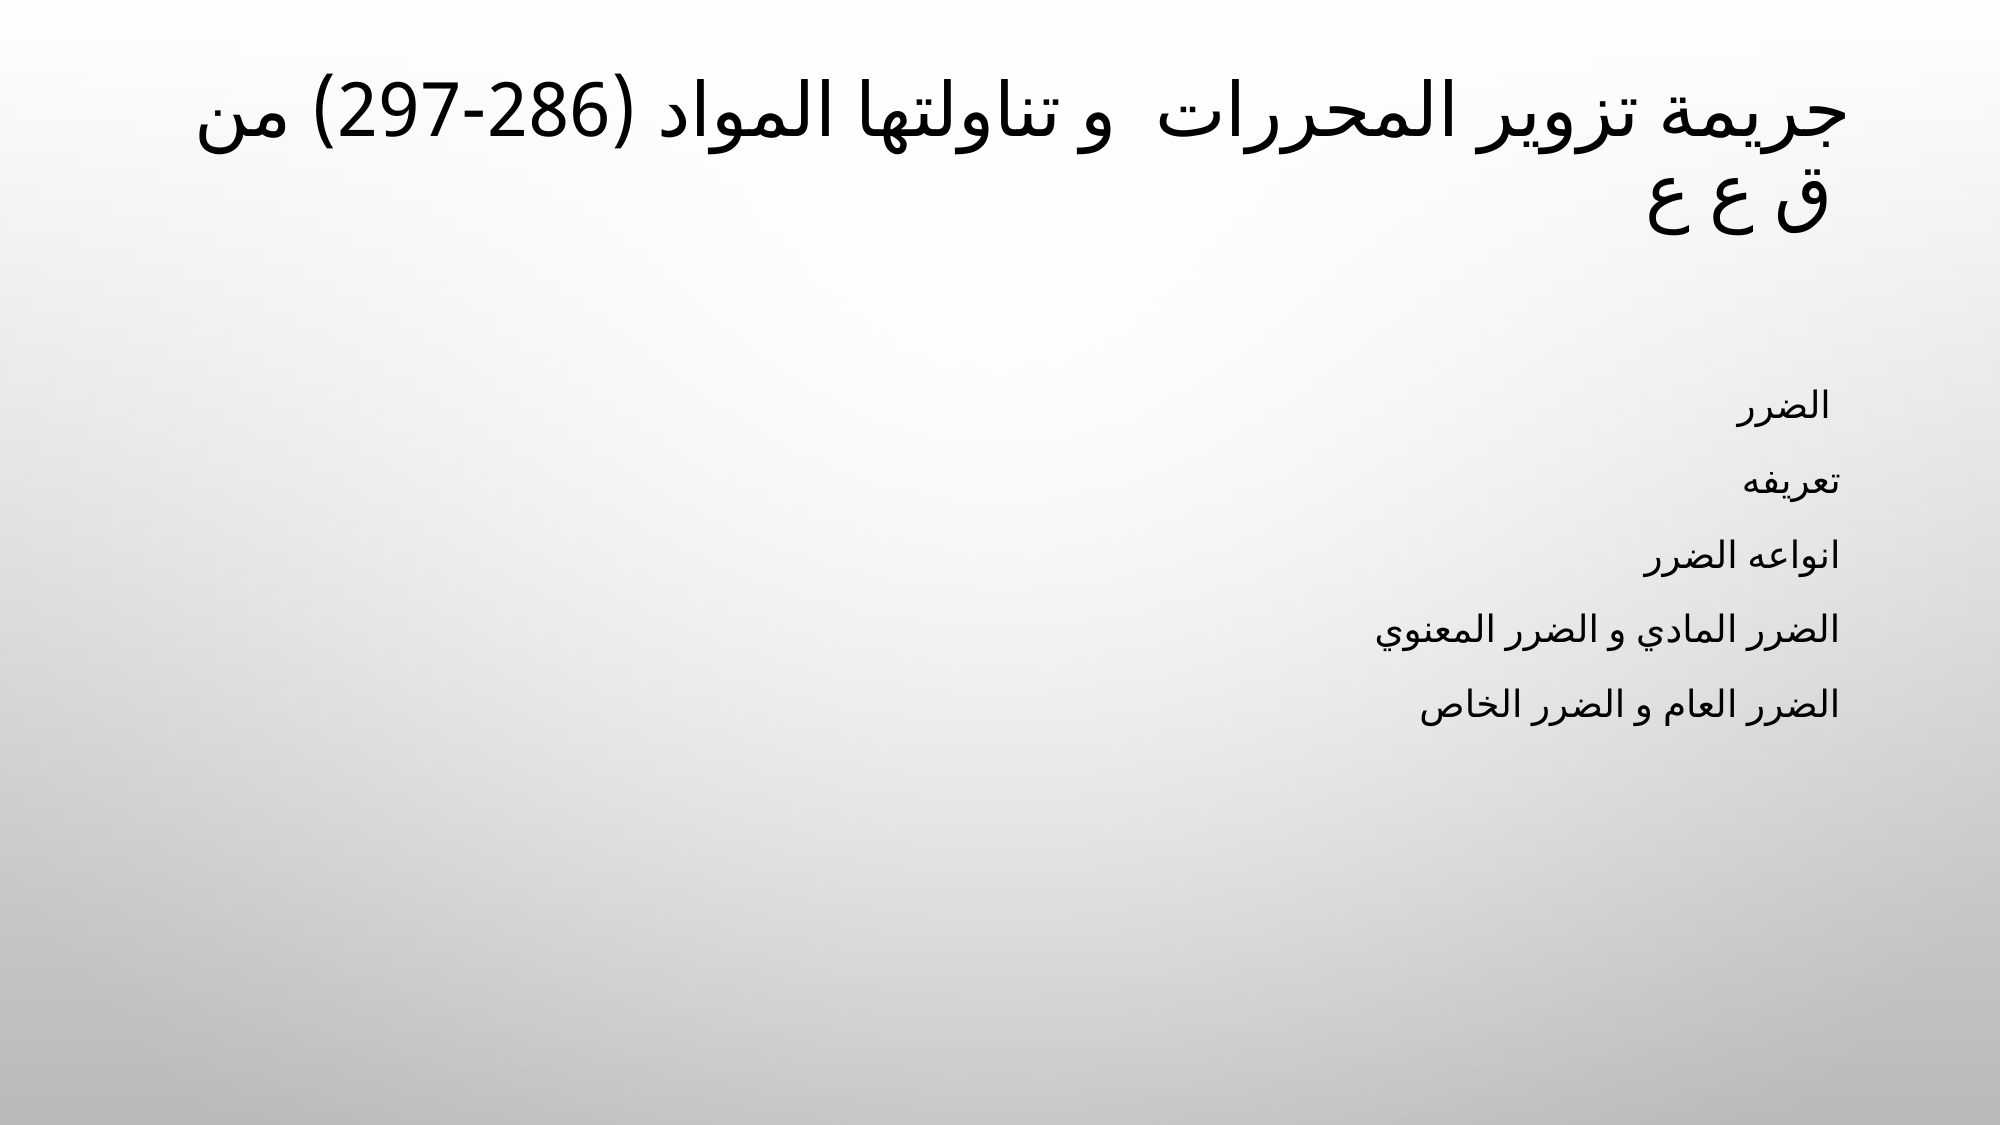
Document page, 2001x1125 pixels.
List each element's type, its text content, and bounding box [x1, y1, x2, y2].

title جريمة تزوير المحررات و تناولتها المواد (286-297) من ق ع ع [132, 73, 1868, 233]
picture [0, 0, 2000, 1125]
list الضرر تعريفه انواعه الضرر الضرر المادي و الضرر المعنوي الضرر العام و الضرر الخاص [134, 364, 1866, 1052]
